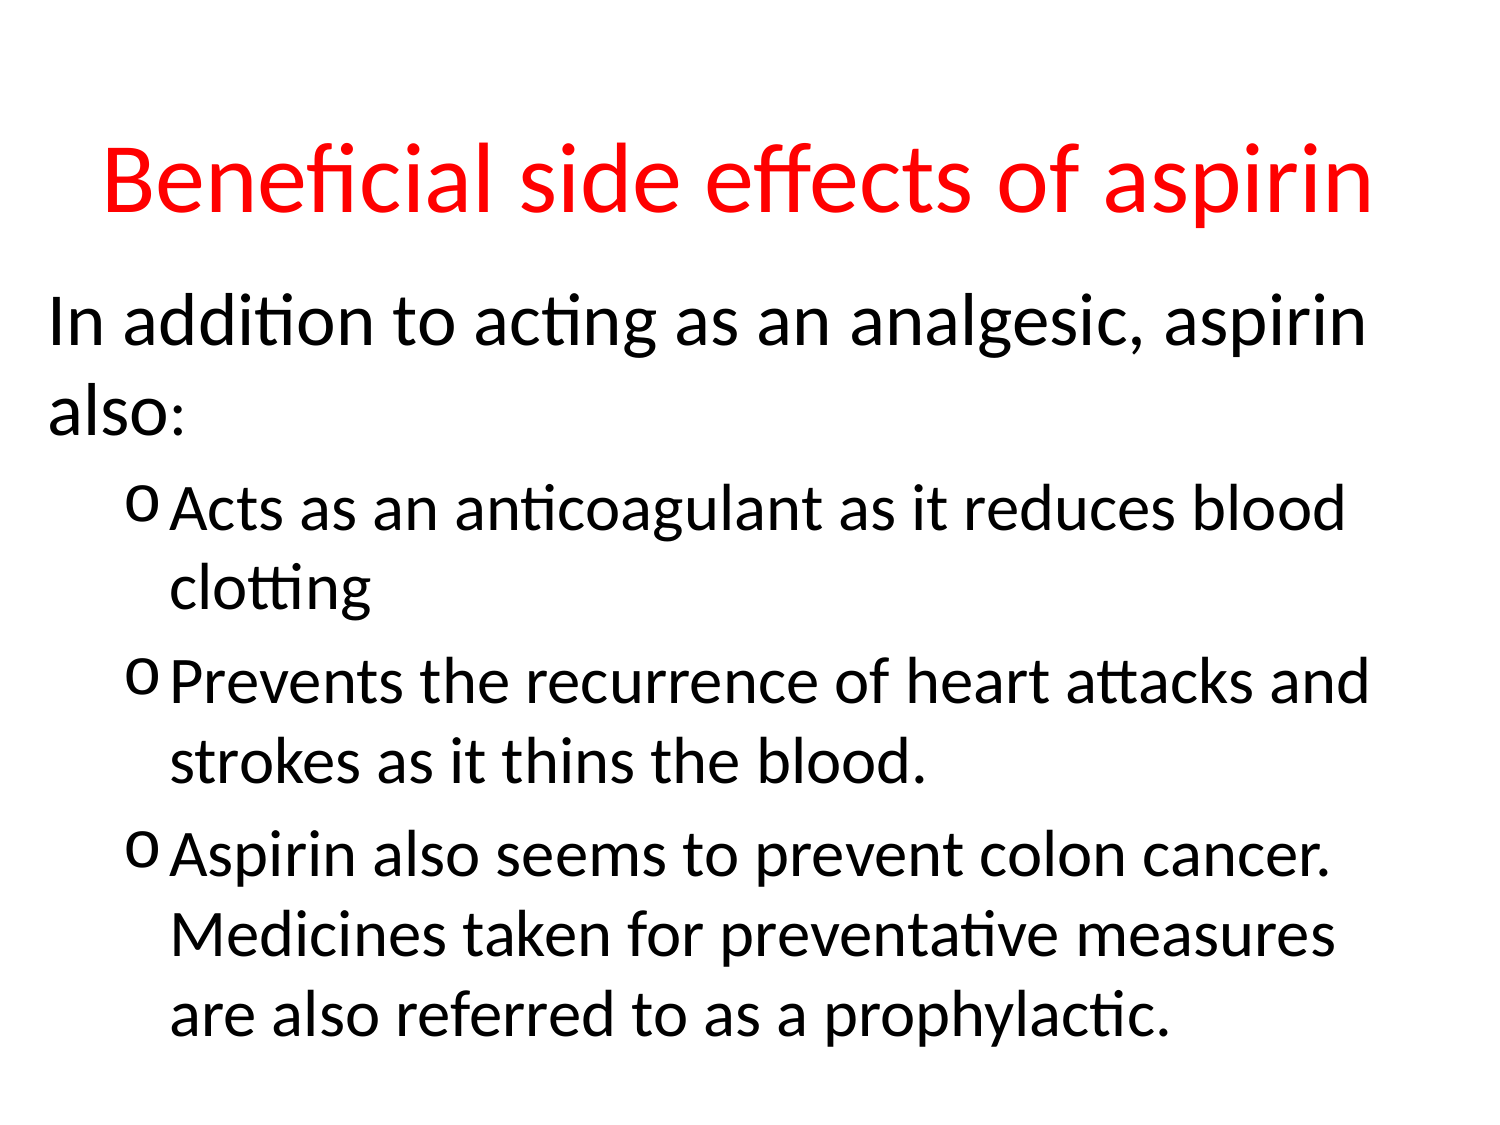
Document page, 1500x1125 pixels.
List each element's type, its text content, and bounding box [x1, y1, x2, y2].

title Beneficial side effects of aspirin [75, 138, 1425, 262]
list In addition to acting as an analgesic, aspirin also: Acts as an anticoagulant as it reduces blood clotting Prevents the recurrence of heart attacks and strokes as it thins the blood. Aspirin also seems to prevent colon cancer. Medicines taken for preventative measures are also referred to as a prophylactic. [32, 262, 1425, 1084]
